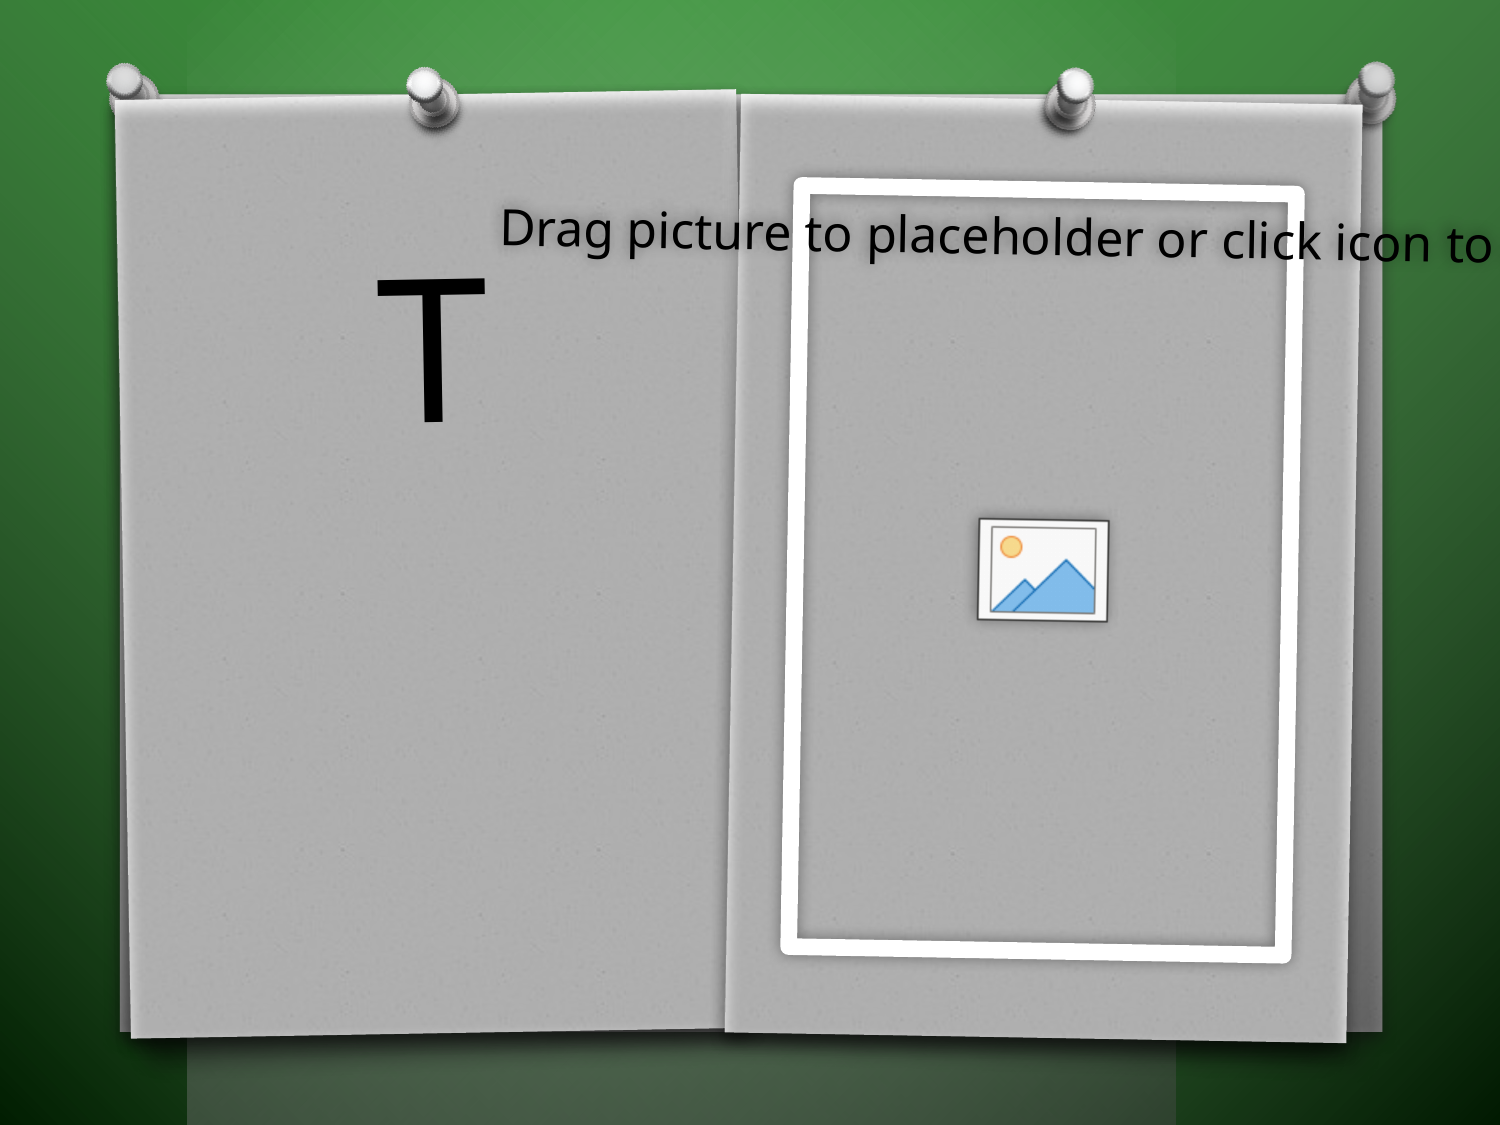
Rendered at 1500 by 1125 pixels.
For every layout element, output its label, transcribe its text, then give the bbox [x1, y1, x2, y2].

picture [803, 197, 1282, 943]
picture [375, 33, 497, 157]
picture [1016, 41, 1138, 162]
title T [179, 222, 687, 475]
